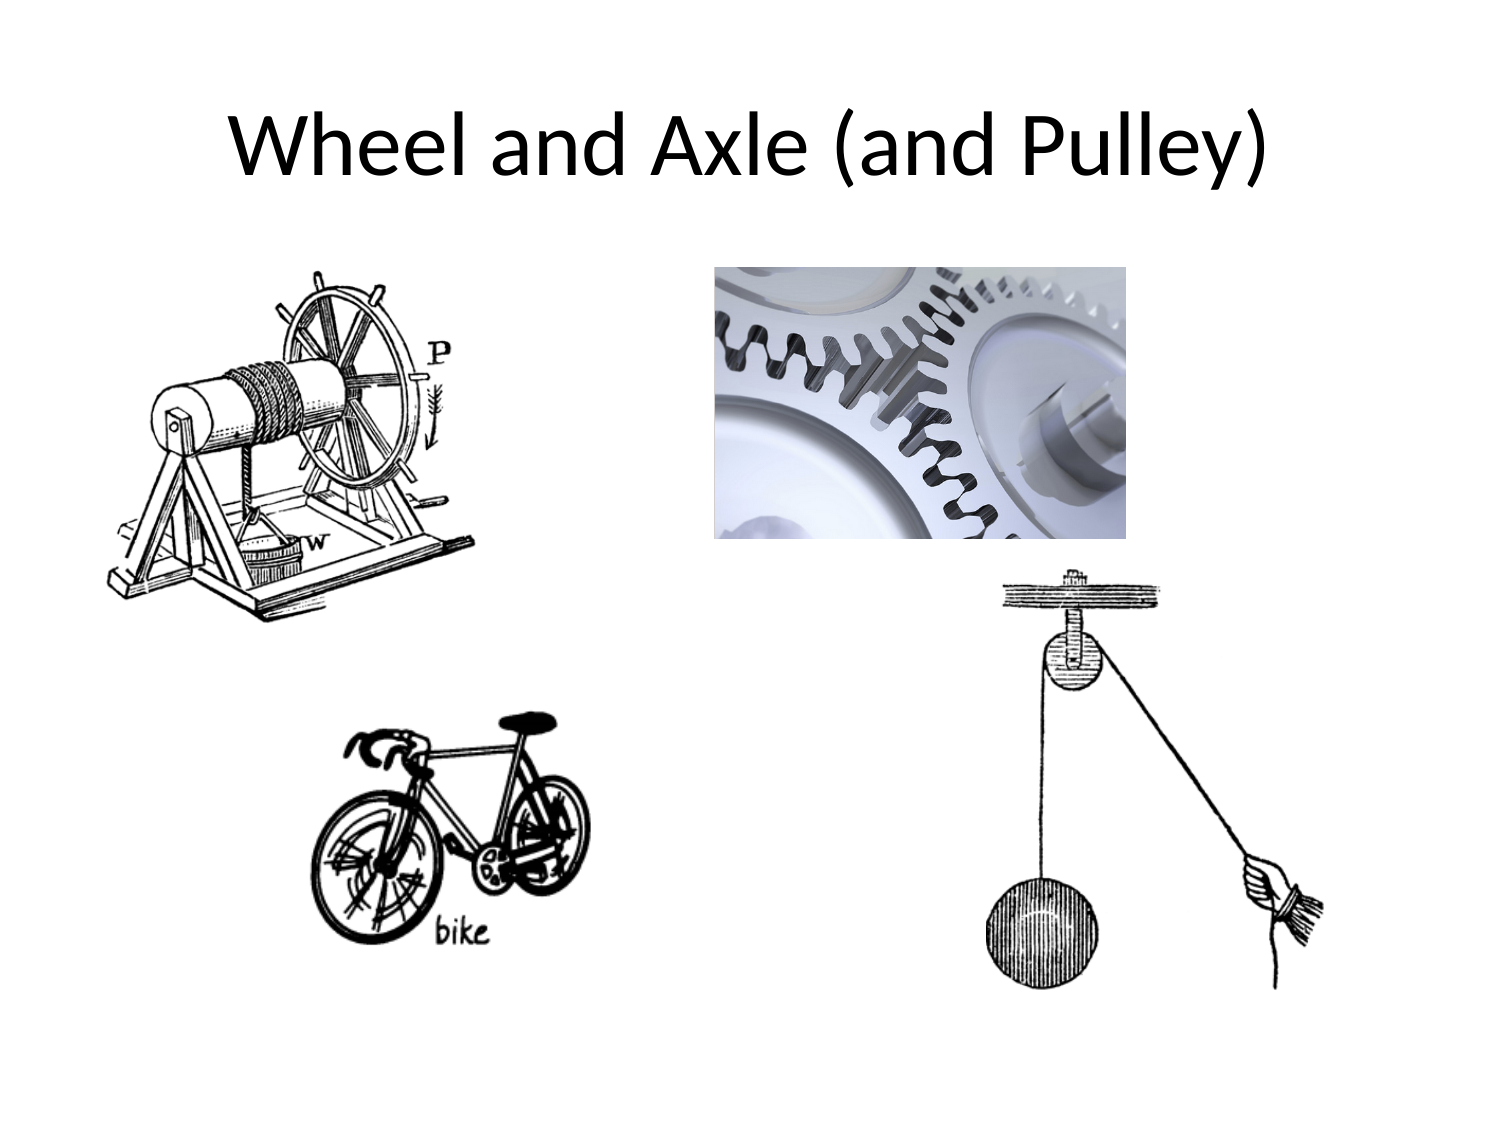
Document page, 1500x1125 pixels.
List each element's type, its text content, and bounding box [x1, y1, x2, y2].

picture [714, 266, 1126, 540]
title Wheel and Axle (and Pulley) [75, 45, 1425, 233]
picture [64, 266, 500, 631]
picture [985, 562, 1332, 997]
picture [300, 703, 616, 967]
